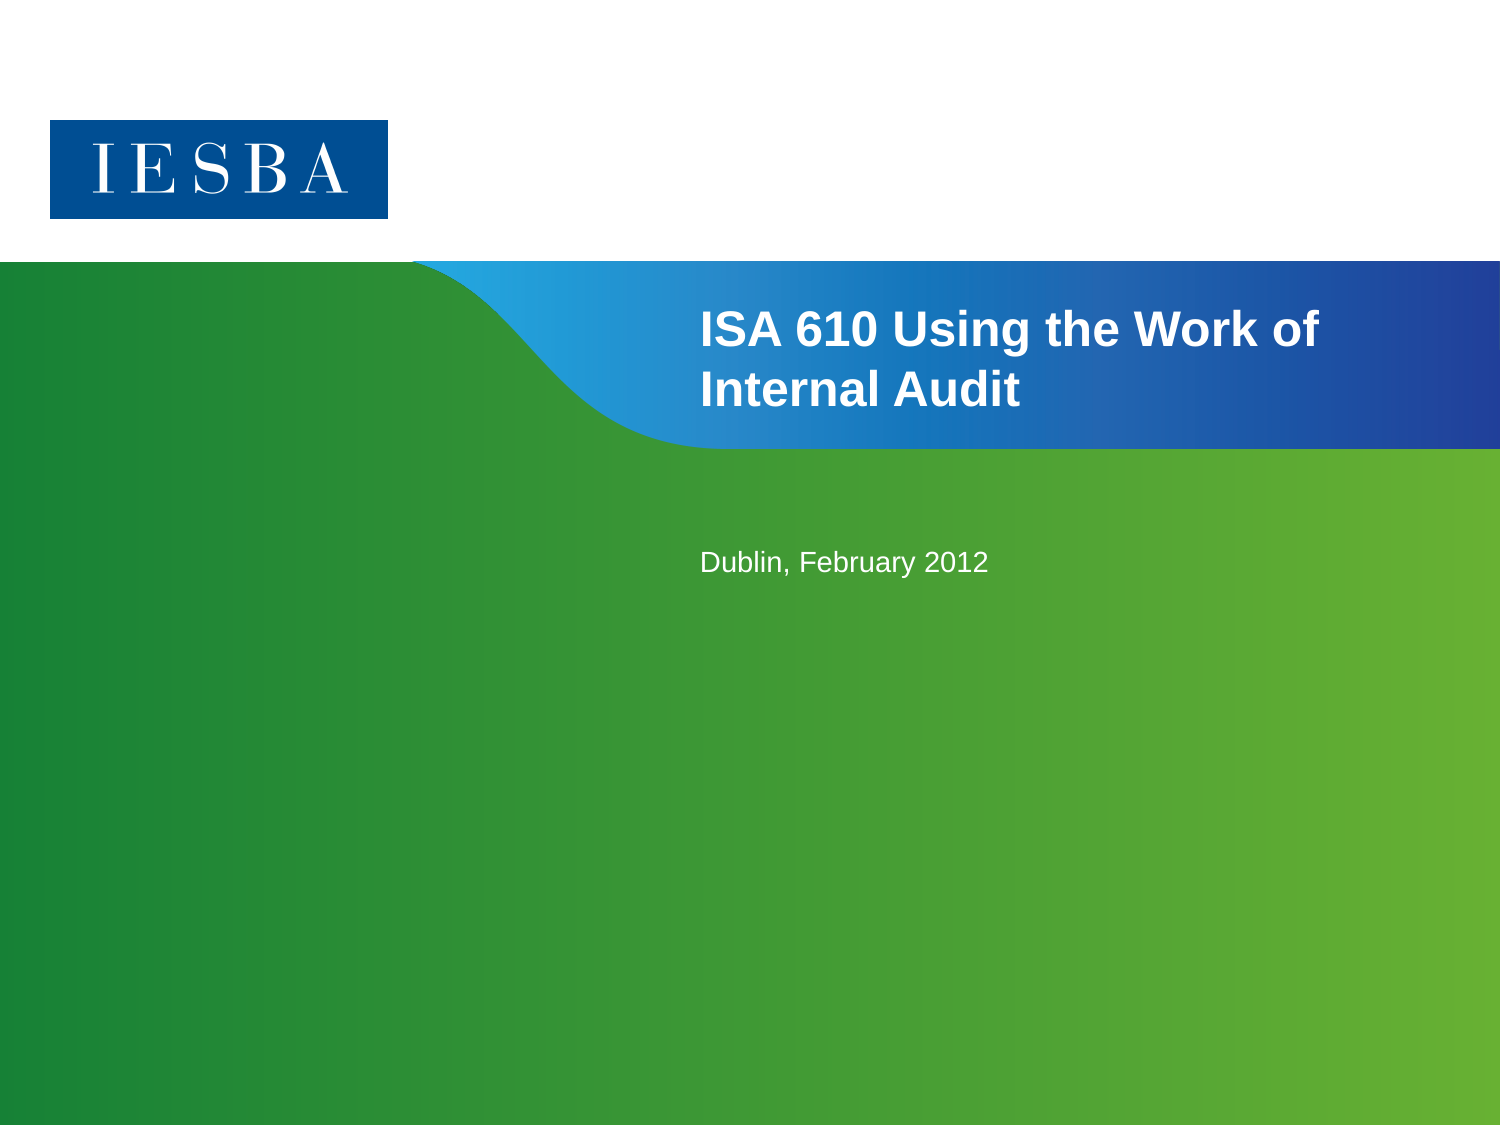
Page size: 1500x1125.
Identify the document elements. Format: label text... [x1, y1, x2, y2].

picture [50, 120, 388, 219]
title ISA 610 Using the Work of Internal Audit [699, 275, 1463, 438]
picture [412, 261, 1500, 449]
subtitle Dublin, February 2012 [699, 543, 1203, 831]
